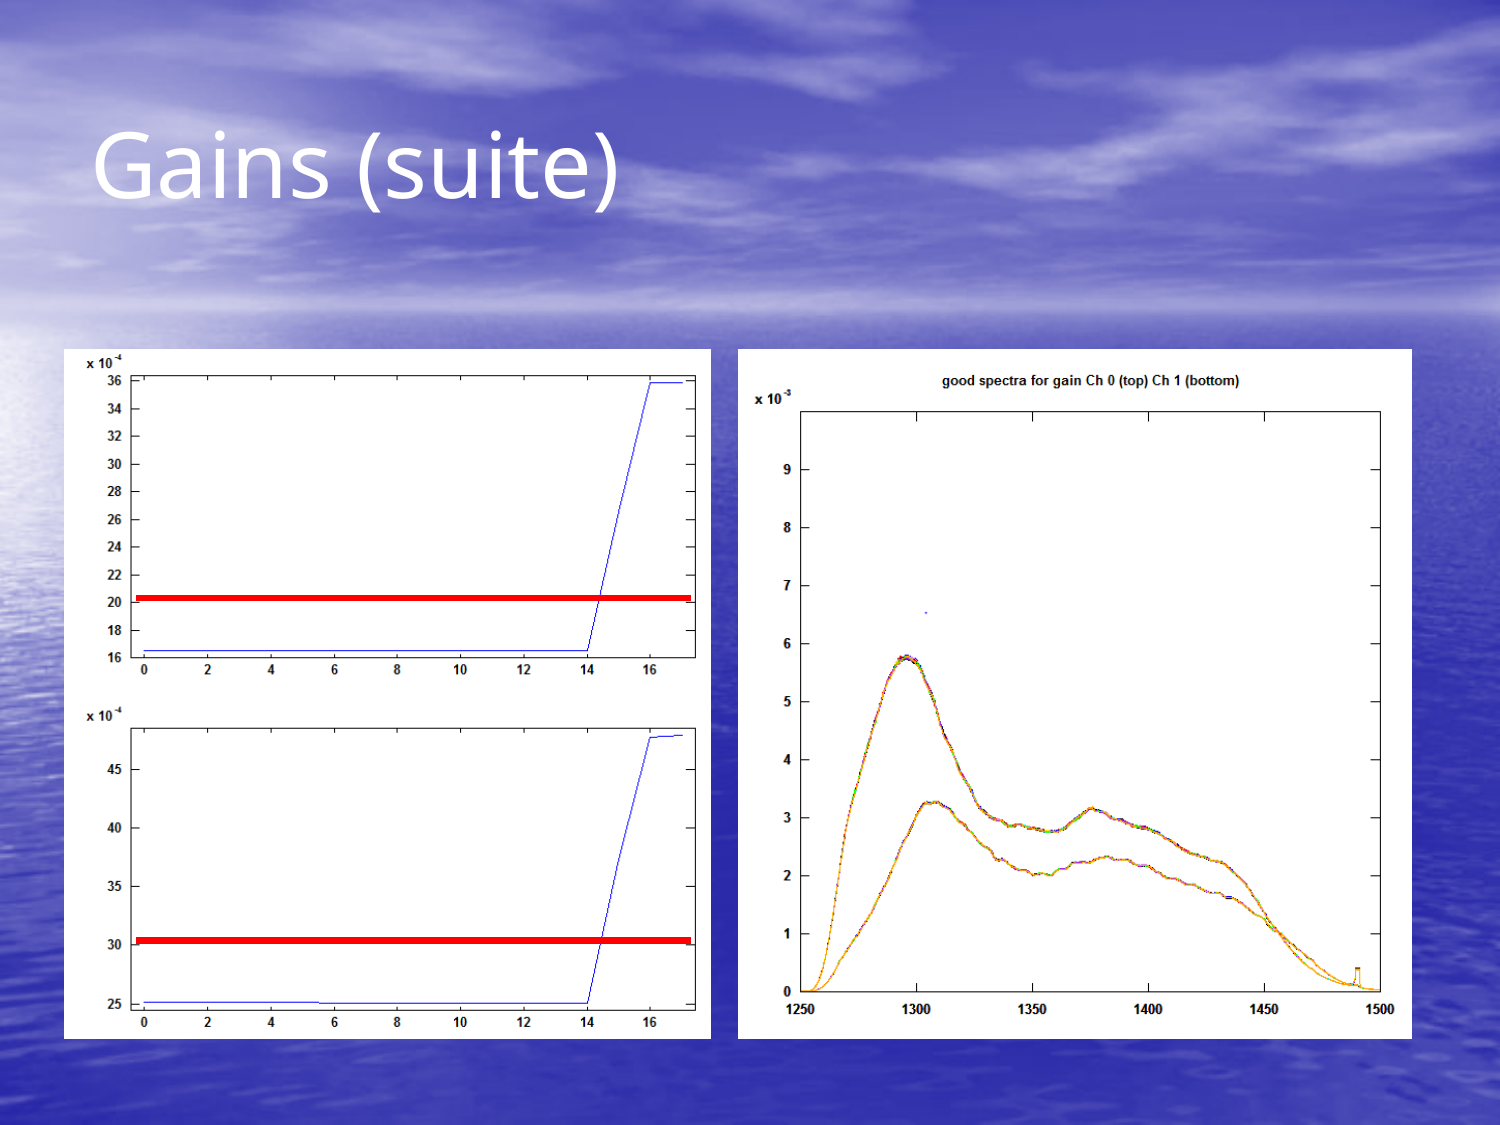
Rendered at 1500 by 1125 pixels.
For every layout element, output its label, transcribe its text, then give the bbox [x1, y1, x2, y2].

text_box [64, 349, 711, 1039]
picture [737, 349, 1412, 1039]
title Gains (suite) [74, 47, 1426, 276]
